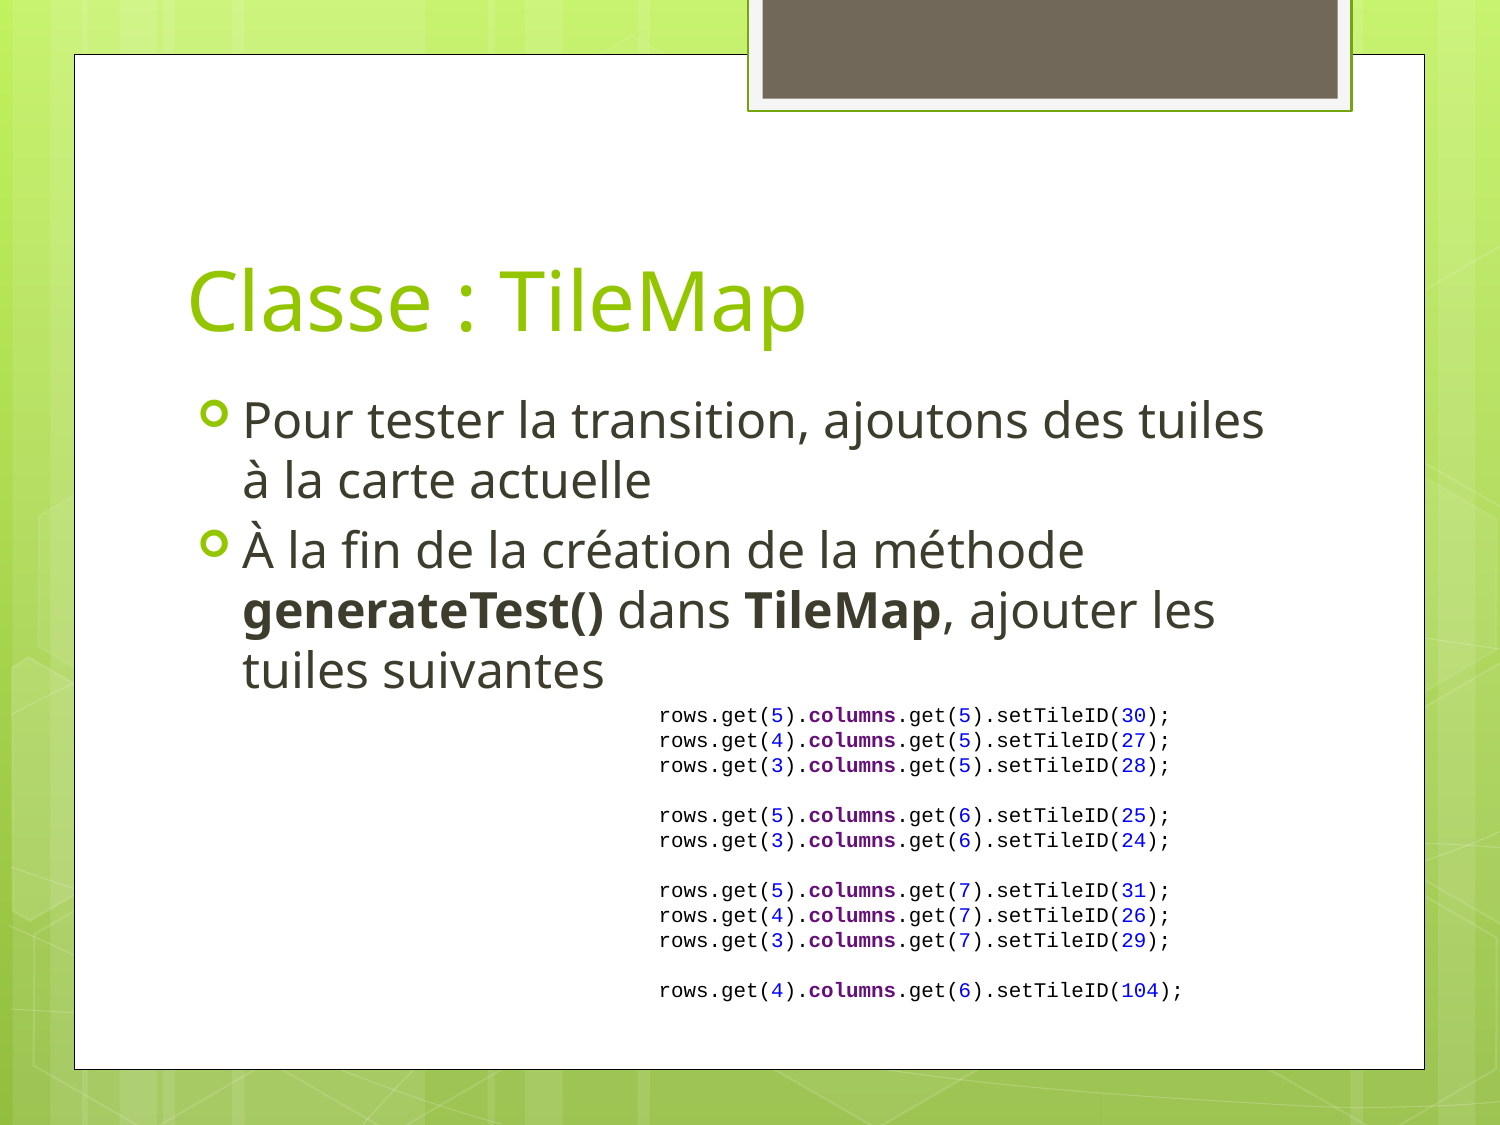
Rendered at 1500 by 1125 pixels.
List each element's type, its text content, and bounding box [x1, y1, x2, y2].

text_box rows.get(5).columns.get(5).setTileID(30); rows.get(4).columns.get(5).setTileID(27); rows.get(3).columns.get(5).setTileID(28); rows.get(5).columns.get(6).setTileID(25); rows.get(3).columns.get(6).setTileID(24); rows.get(5).columns.get(7).setTileID(31); rows.get(4).columns.get(7).setTileID(26); rows.get(3).columns.get(7).setTileID(29); rows.get(4).columns.get(6).setTileID(104); [643, 694, 1252, 1009]
title Classe : TileMap [171, 168, 1324, 357]
list Pour tester la transition, ajoutons des tuiles à la carte actuelle À la fin de la création de la méthode generateTest() dans TileMap, ajouter les tuiles suivantes [171, 381, 1283, 957]
